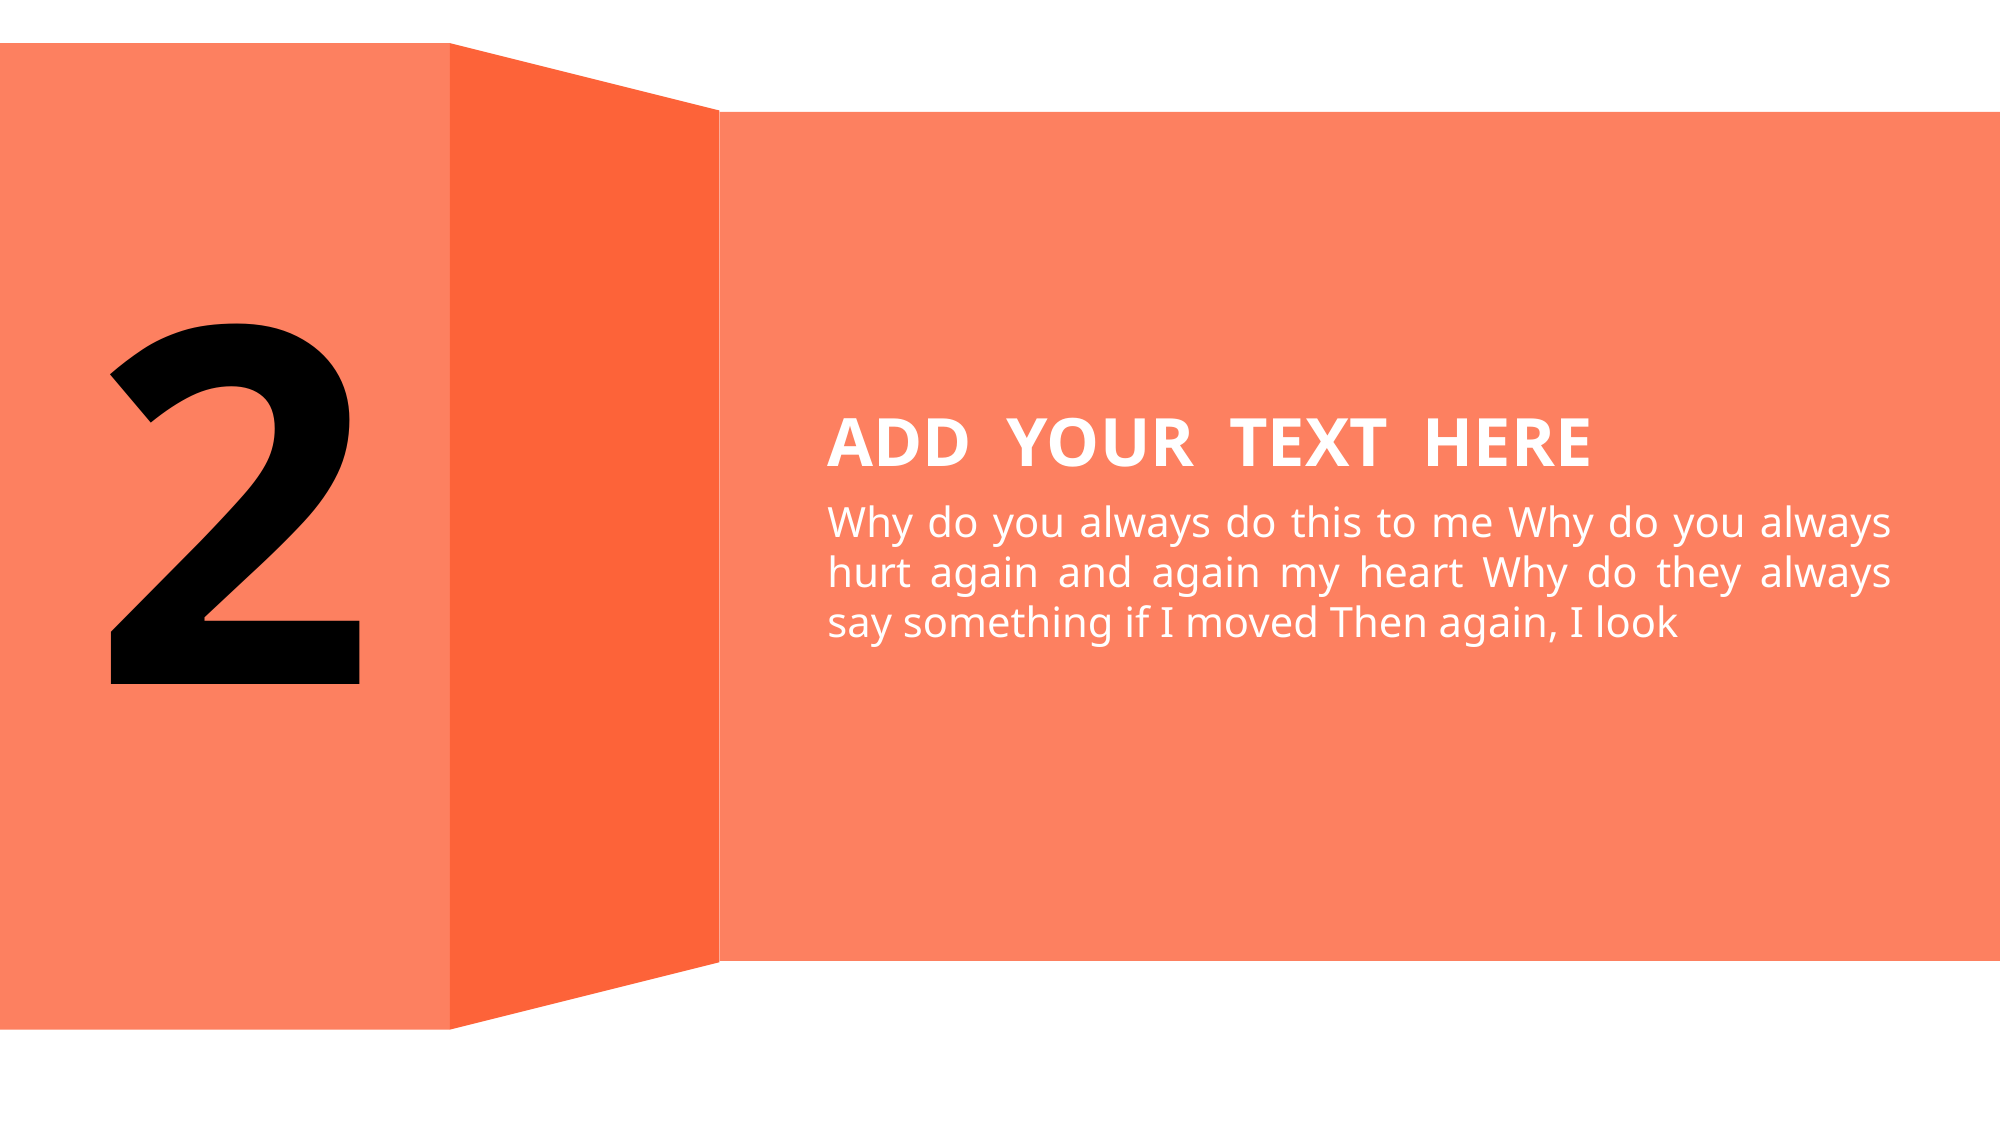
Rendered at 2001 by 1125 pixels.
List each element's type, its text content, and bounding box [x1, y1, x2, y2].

text_box [0, 43, 449, 1030]
text_box 2 [76, 179, 374, 792]
text_box Why do you always do this to me Why do you always hurt again and again my heart Why do they always say something if I moved Then again, I look [812, 488, 1907, 654]
text_box [719, 111, 2000, 961]
text_box [449, 43, 720, 1030]
text_box ADD YOUR TEXT HERE [812, 392, 1713, 488]
